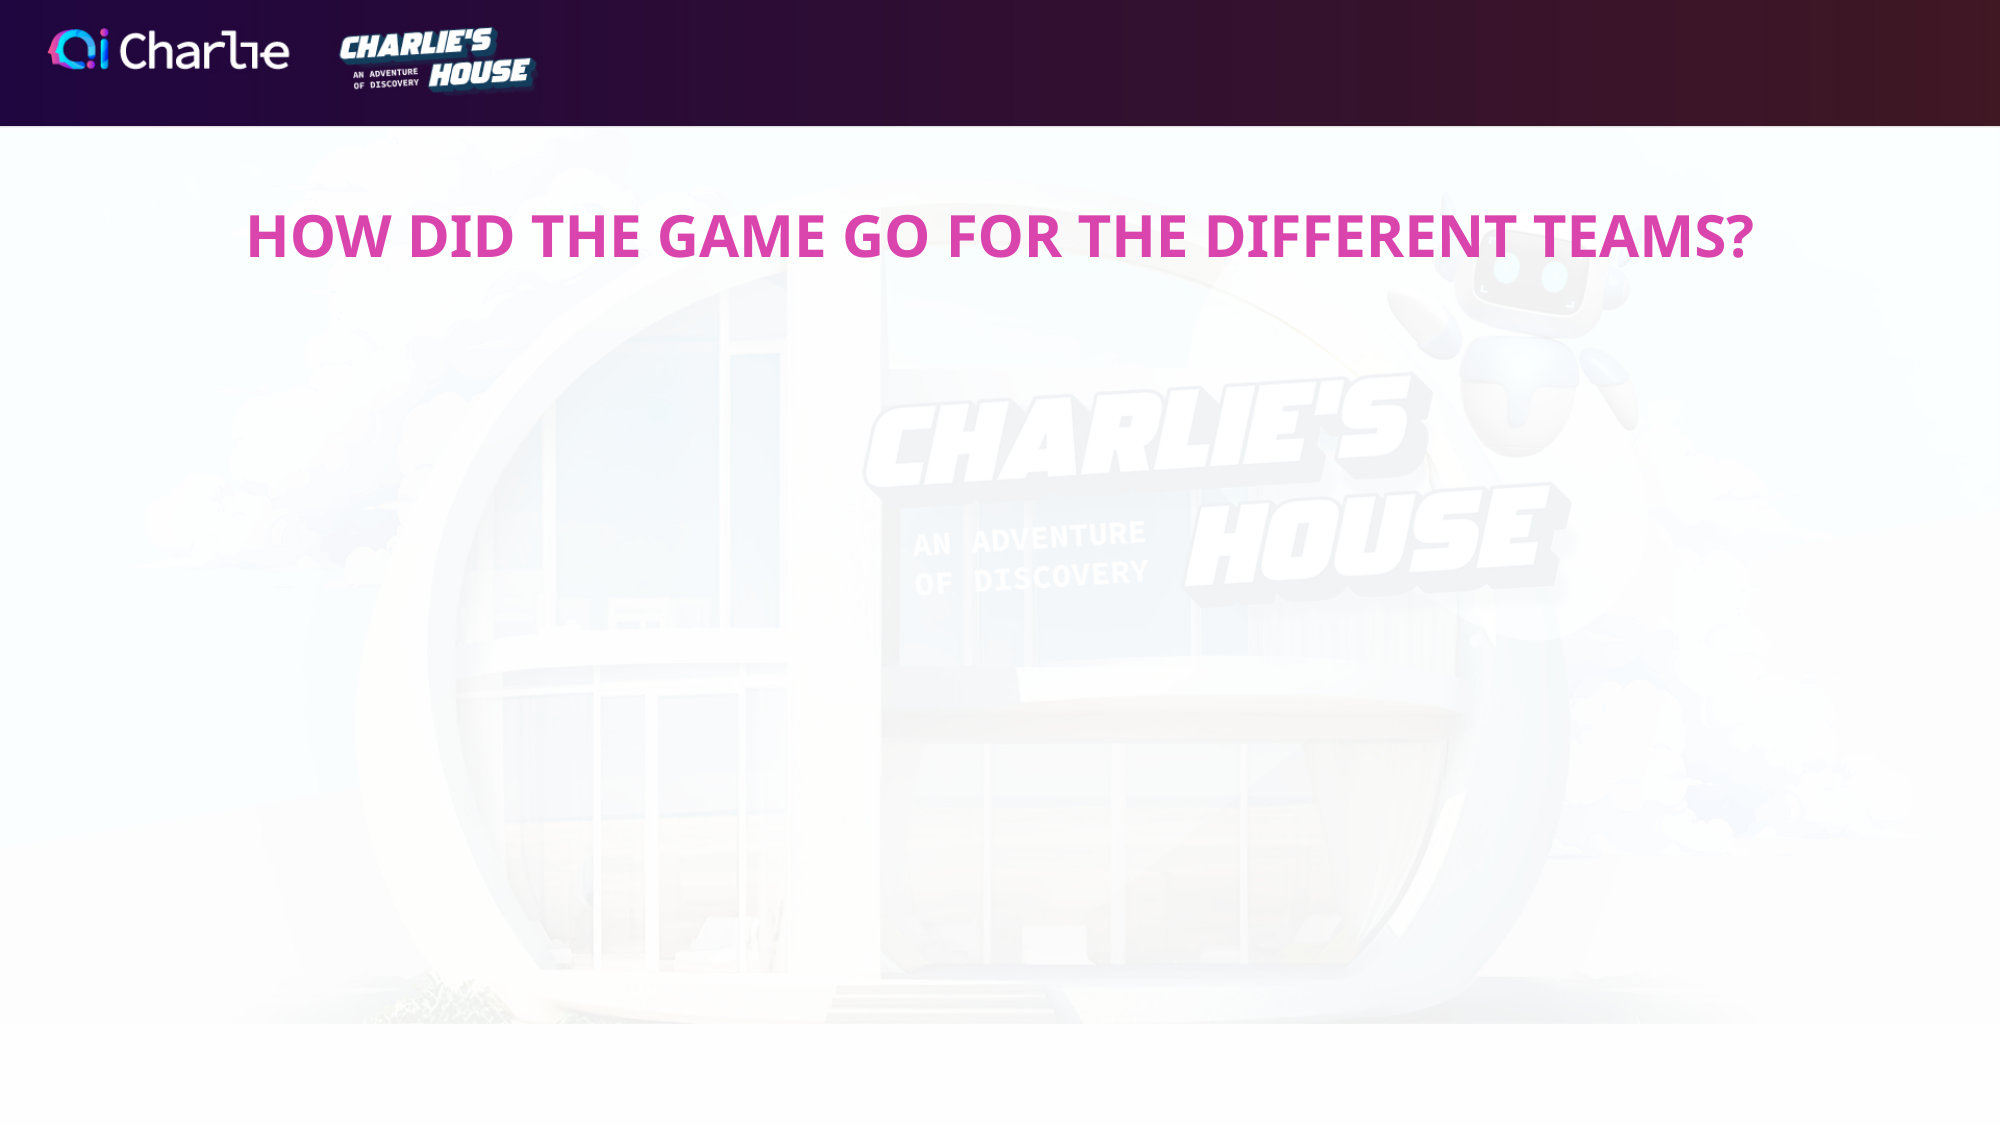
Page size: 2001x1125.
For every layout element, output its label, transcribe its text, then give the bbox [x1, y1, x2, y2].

picture [0, 0, 2000, 128]
text_box HOW DID THE GAME GO FOR THE DIFFERENT TEAMS? [0, 192, 2000, 347]
